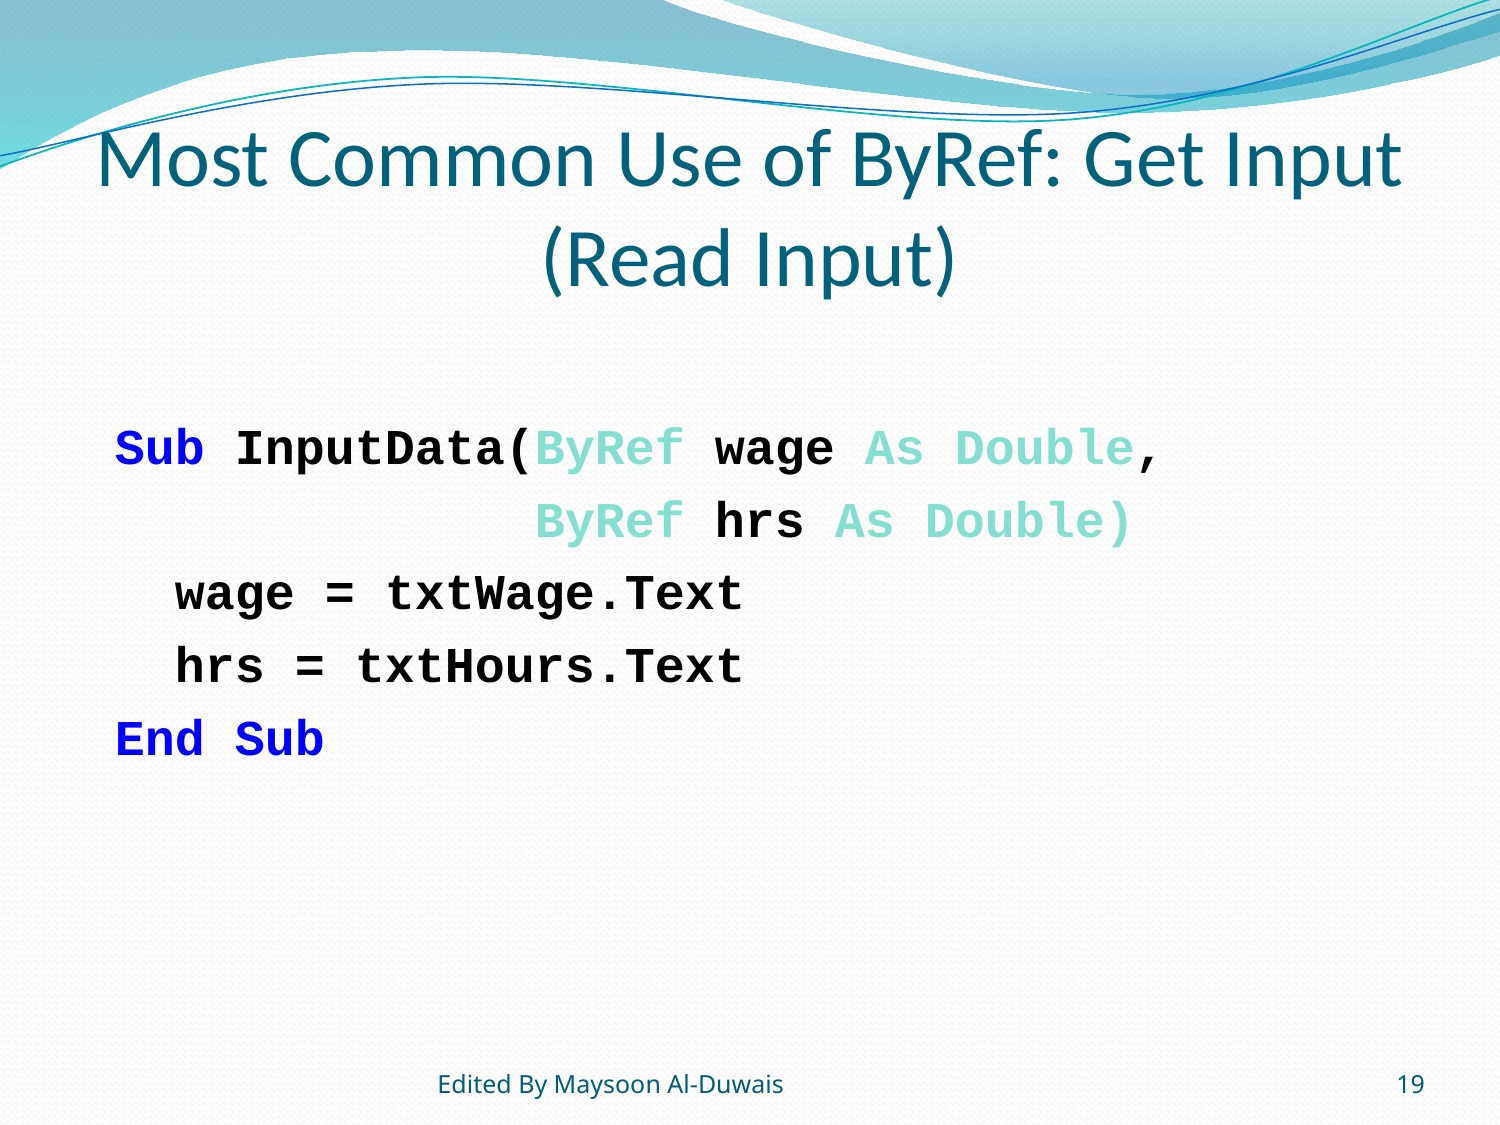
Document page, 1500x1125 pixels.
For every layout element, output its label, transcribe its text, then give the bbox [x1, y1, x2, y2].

footer Edited By Maysoon Al-Duwais [437, 1042, 988, 1103]
list Sub InputData(ByRef wage As Double, ByRef hrs As Double) wage = txtWage.Text hrs = txtHours.Text End Sub [99, 324, 1469, 1006]
title Most Common Use of ByRef: Get Input (Read Input) [75, 115, 1425, 303]
slide_number 19 [1299, 1042, 1425, 1103]
